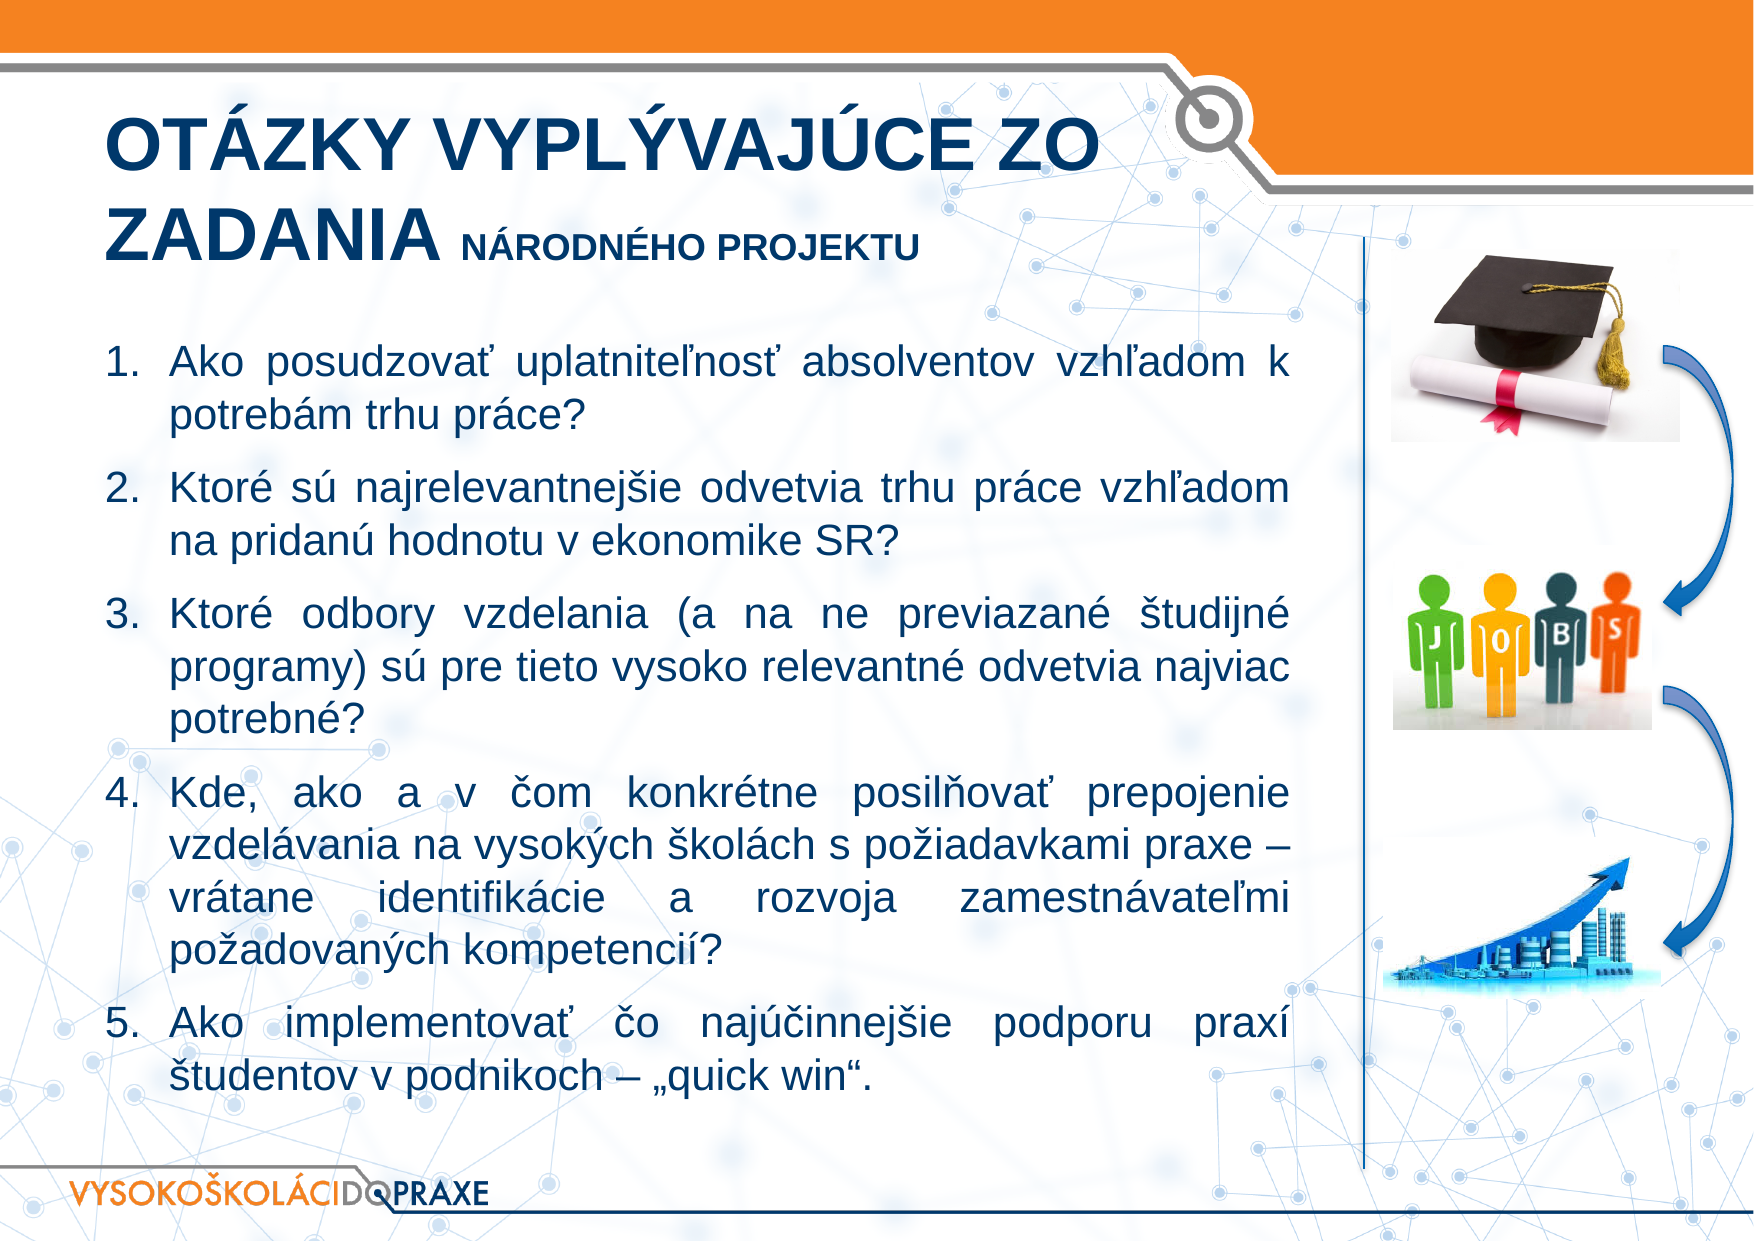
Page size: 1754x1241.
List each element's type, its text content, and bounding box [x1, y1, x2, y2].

list Ako posudzovať uplatniteľnosť absolventov vzhľadom k potrebám trhu práce? Ktoré sú najrelevantnejšie odvetvia trhu práce vzhľadom na pridanú hodnotu v ekonomike SR? Ktoré odbory vzdelania (a na ne previazané študijné programy) sú pre tieto vysoko relevantné odvetvia najviac potrebné? Kde, ako a v čom konkrétne posilňovať prepojenie vzdelávania na vysokých školách s požiadavkami praxe – vrátane identifikácie a rozvoja zamestnávateľmi požadovaných kompetencií? Ako implementovať čo najúčinnejšie podporu praxí študentov v podnikoch – „quick win“. [87, 324, 1309, 1200]
text_box [1662, 350, 1734, 617]
text_box [1662, 685, 1734, 957]
picture [0, 0, 1754, 1241]
title OTÁZKY VYPLÝVAJÚCE ZO ZADANIA NÁRODNÉHO PROJEKTU [87, 134, 1155, 237]
